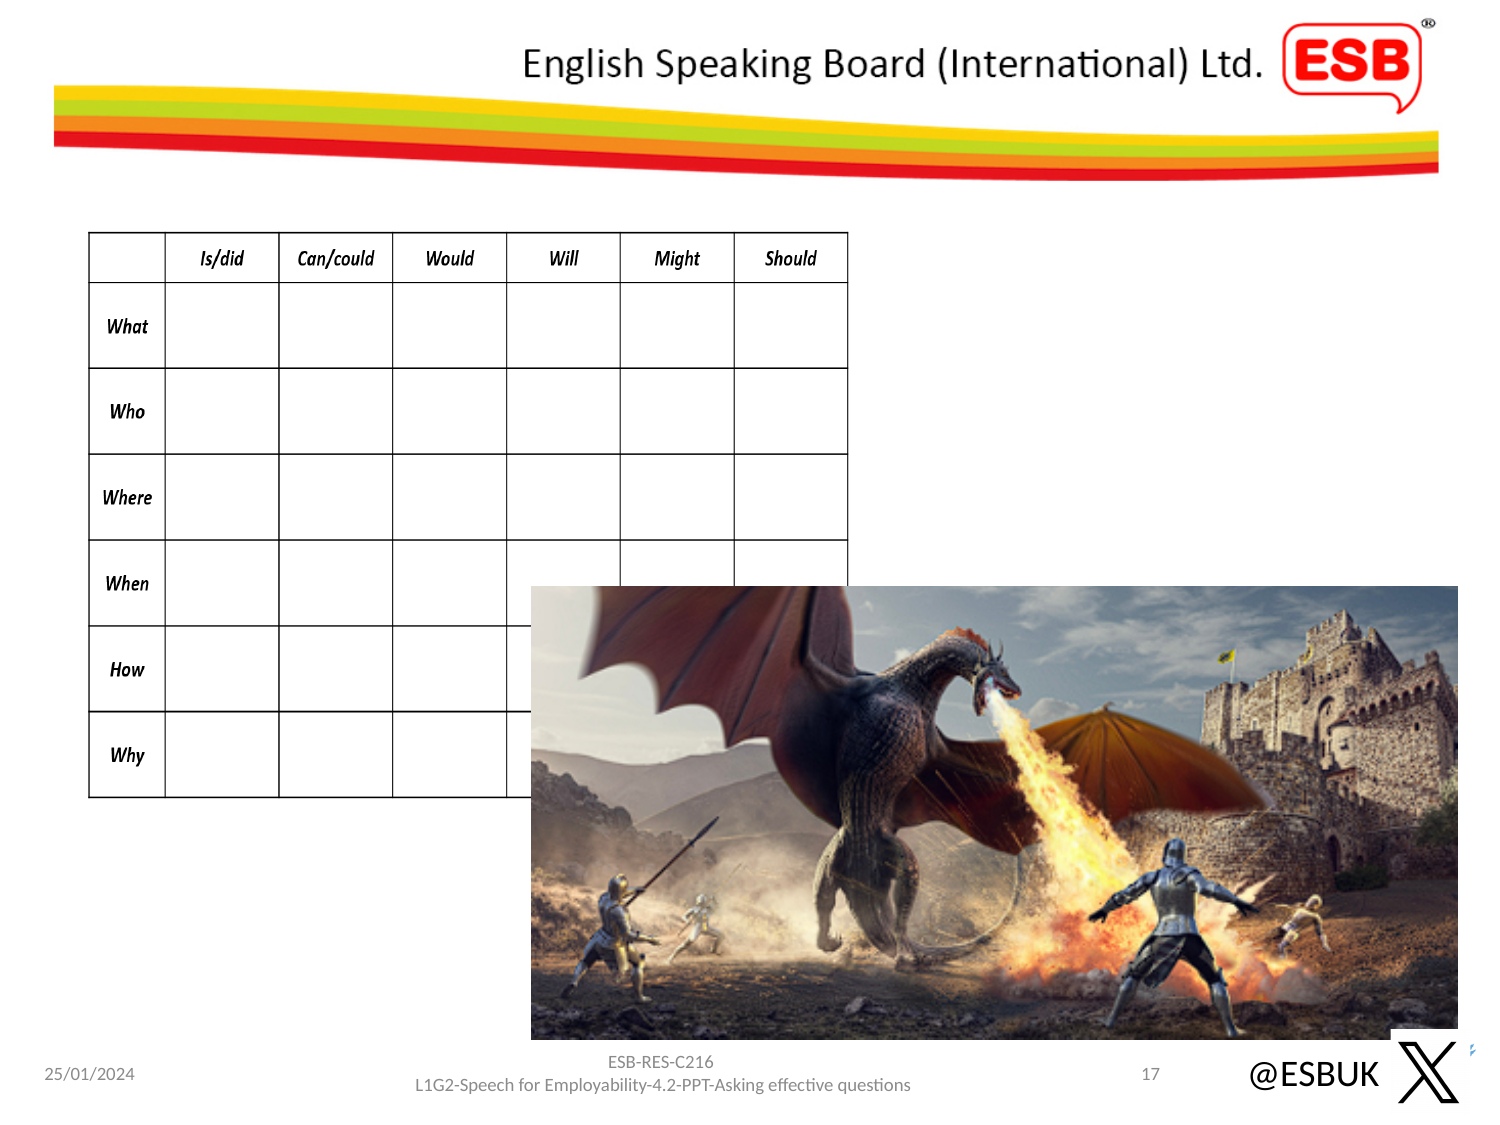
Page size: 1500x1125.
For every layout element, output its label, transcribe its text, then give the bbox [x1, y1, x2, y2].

picture [0, 0, 1500, 189]
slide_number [29, 1042, 367, 1103]
footer ESB-RES-C216 L1G2-Speech for Employability-4.2-PPT-Asking effective questions [395, 1042, 930, 1103]
picture [88, 231, 1476, 1116]
slide_number 17 [930, 1042, 1176, 1103]
